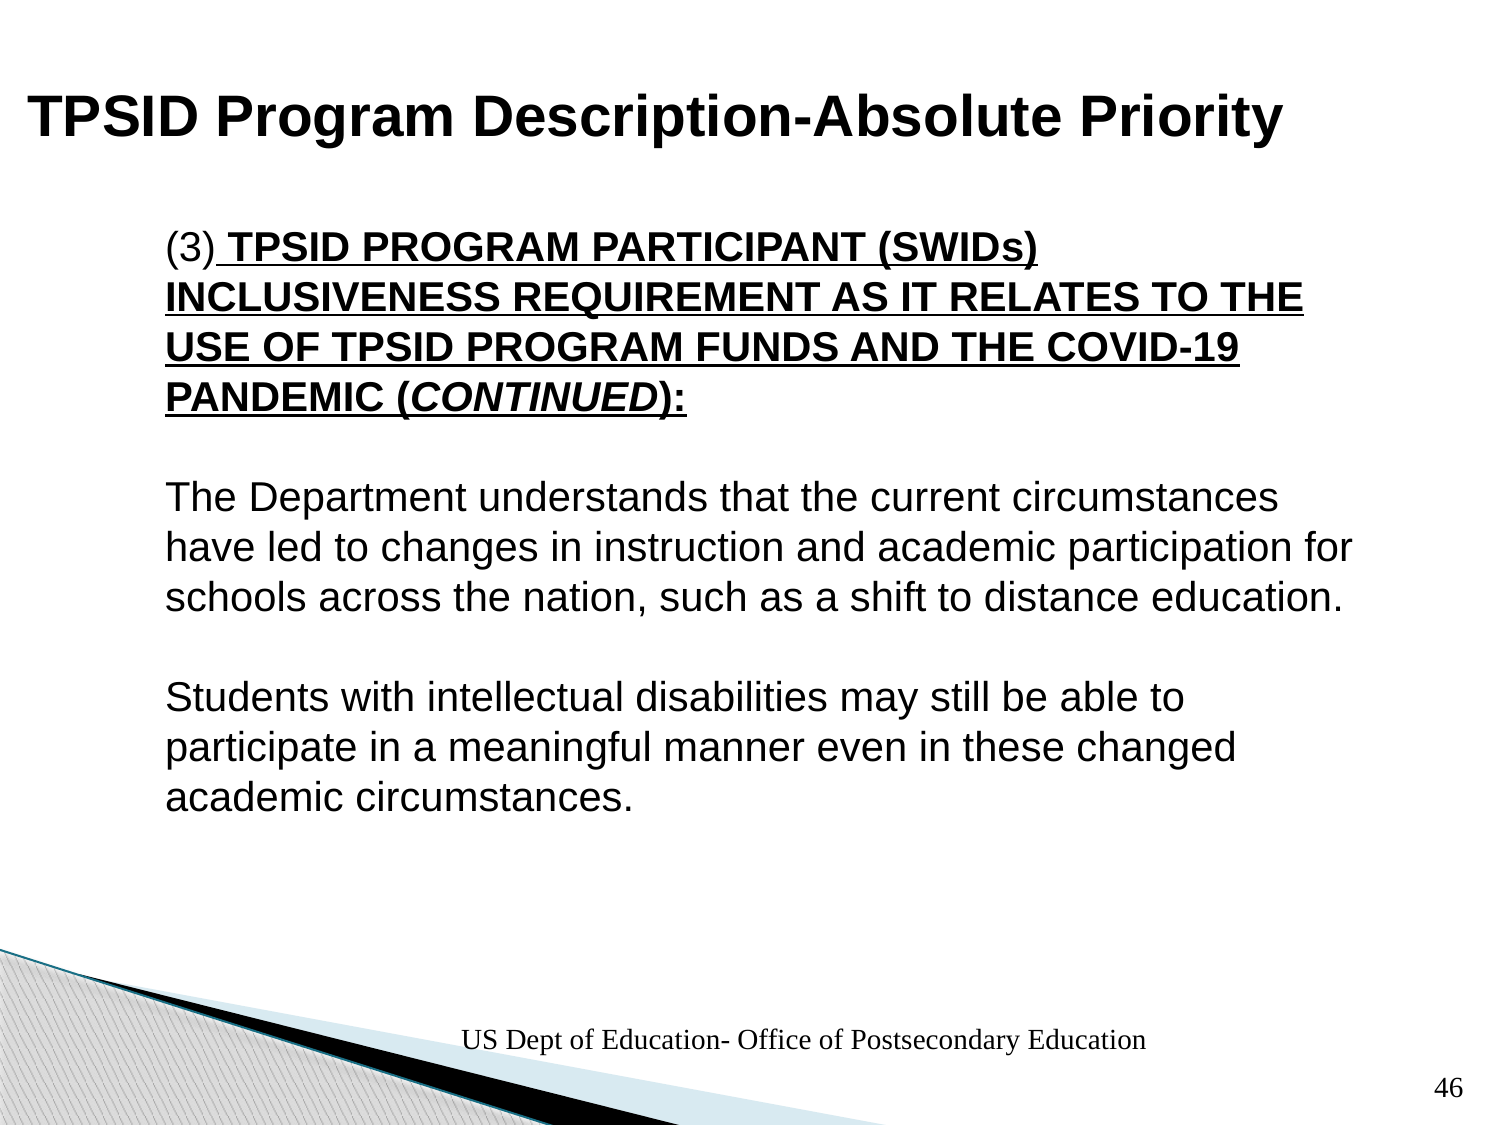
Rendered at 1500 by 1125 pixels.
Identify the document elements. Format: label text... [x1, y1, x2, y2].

footer US Dept of Education- Office of Postsecondary Education [387, 1025, 1163, 1063]
title TPSID Program Description-Absolute Priority [12, 50, 1500, 177]
slide_number 46 [1418, 1051, 1479, 1112]
list (3) TPSID PROGRAM PARTICIPANT (SWIDs) INCLUSIVeNESS REQUIREMENT AS IT RElAtES TO THE USE OF TPSID PROGRAM FUNDS AND The COVID-19 PANDEMIC (continued): The Department understands that the current circumstances have led to changes in instruction and academic participation for schools across the nation, such as a shift to distance education. Students with intellectual disabilities may still be able to participate in a meaningful manner even in these changed academic circumstances. [150, 177, 1375, 988]
